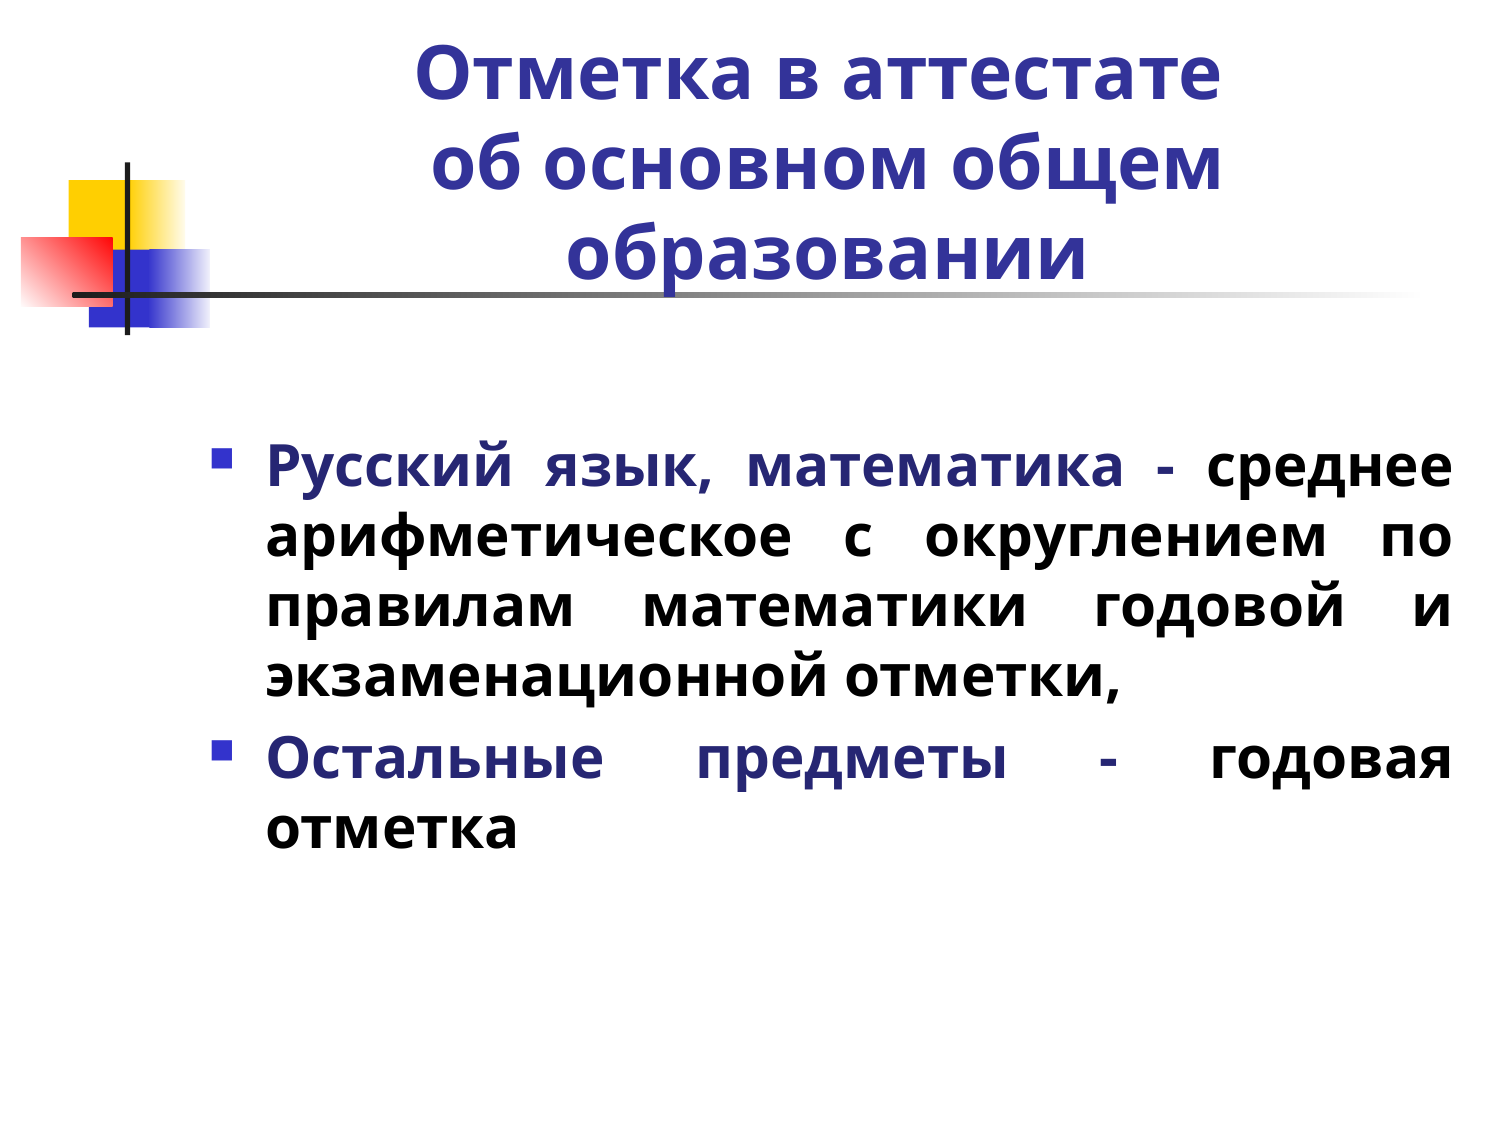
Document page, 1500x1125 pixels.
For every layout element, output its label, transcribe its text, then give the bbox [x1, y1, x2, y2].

title Отметка в аттестате об основном общем образовании [188, 35, 1468, 303]
list Русский язык, математика - среднее арифметическое с округлением по правилам математики годовой и экзаменационной отметки, Остальные предметы - годовая отметка [193, 420, 1469, 1006]
